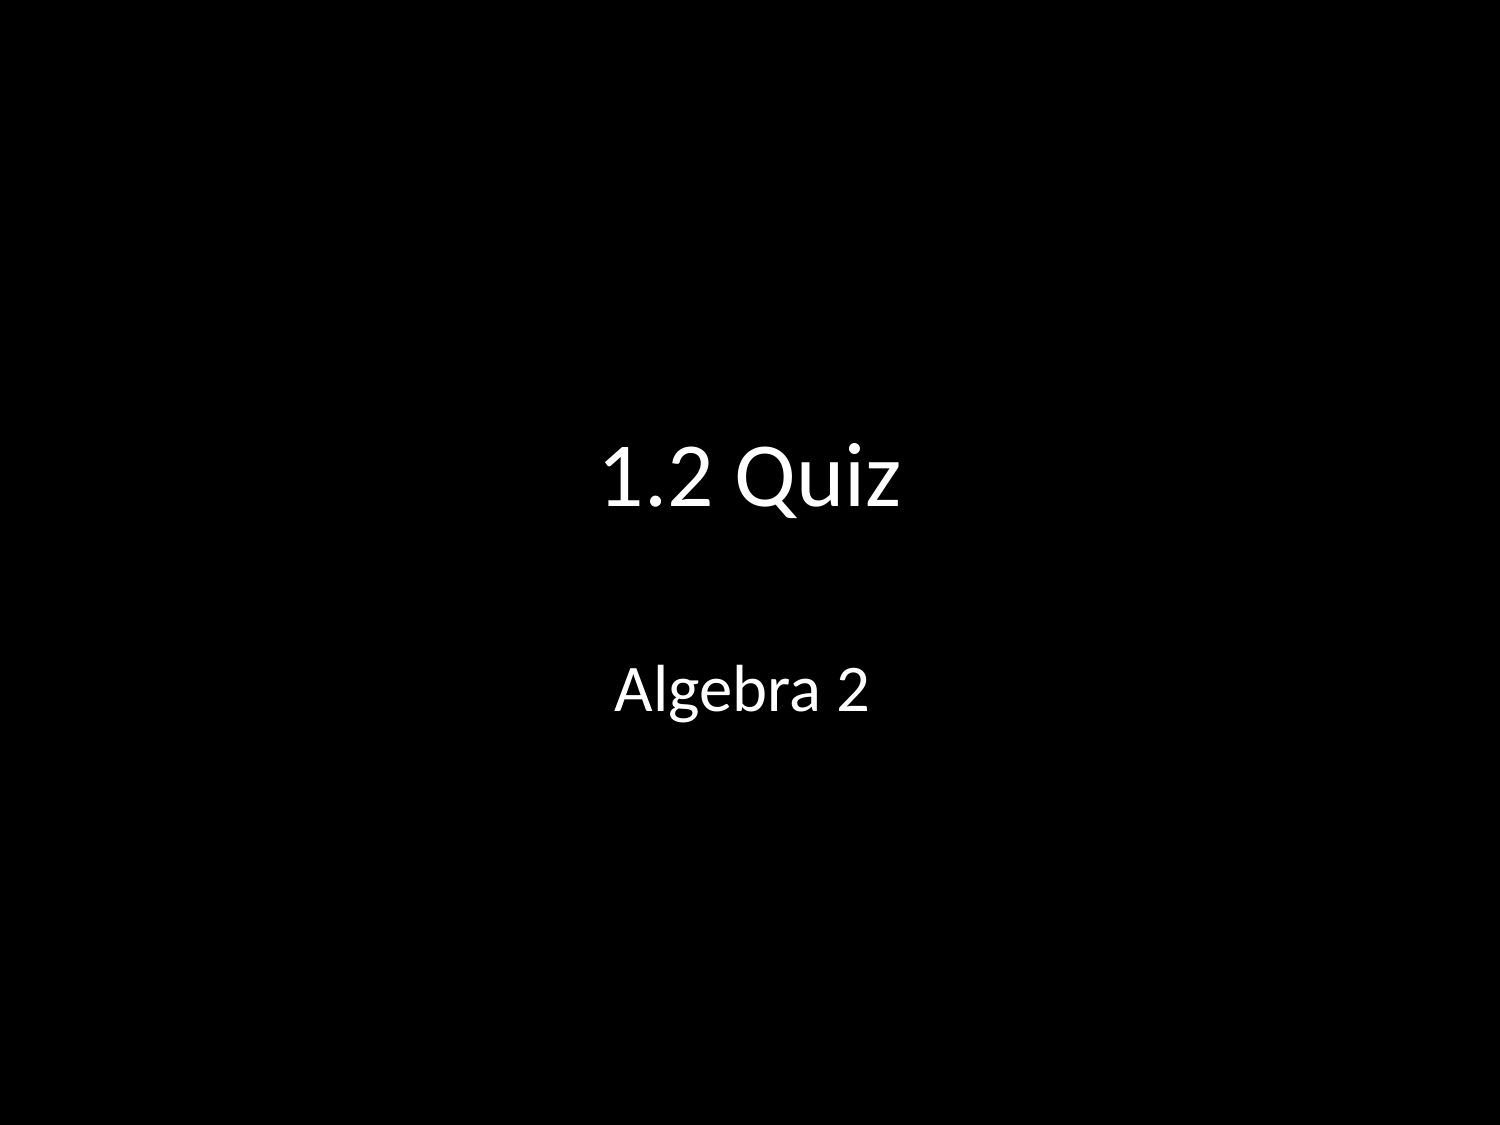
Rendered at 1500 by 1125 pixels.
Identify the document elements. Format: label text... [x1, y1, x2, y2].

title 1.2 Quiz [112, 349, 1388, 591]
subtitle Algebra 2 [225, 637, 1275, 925]
